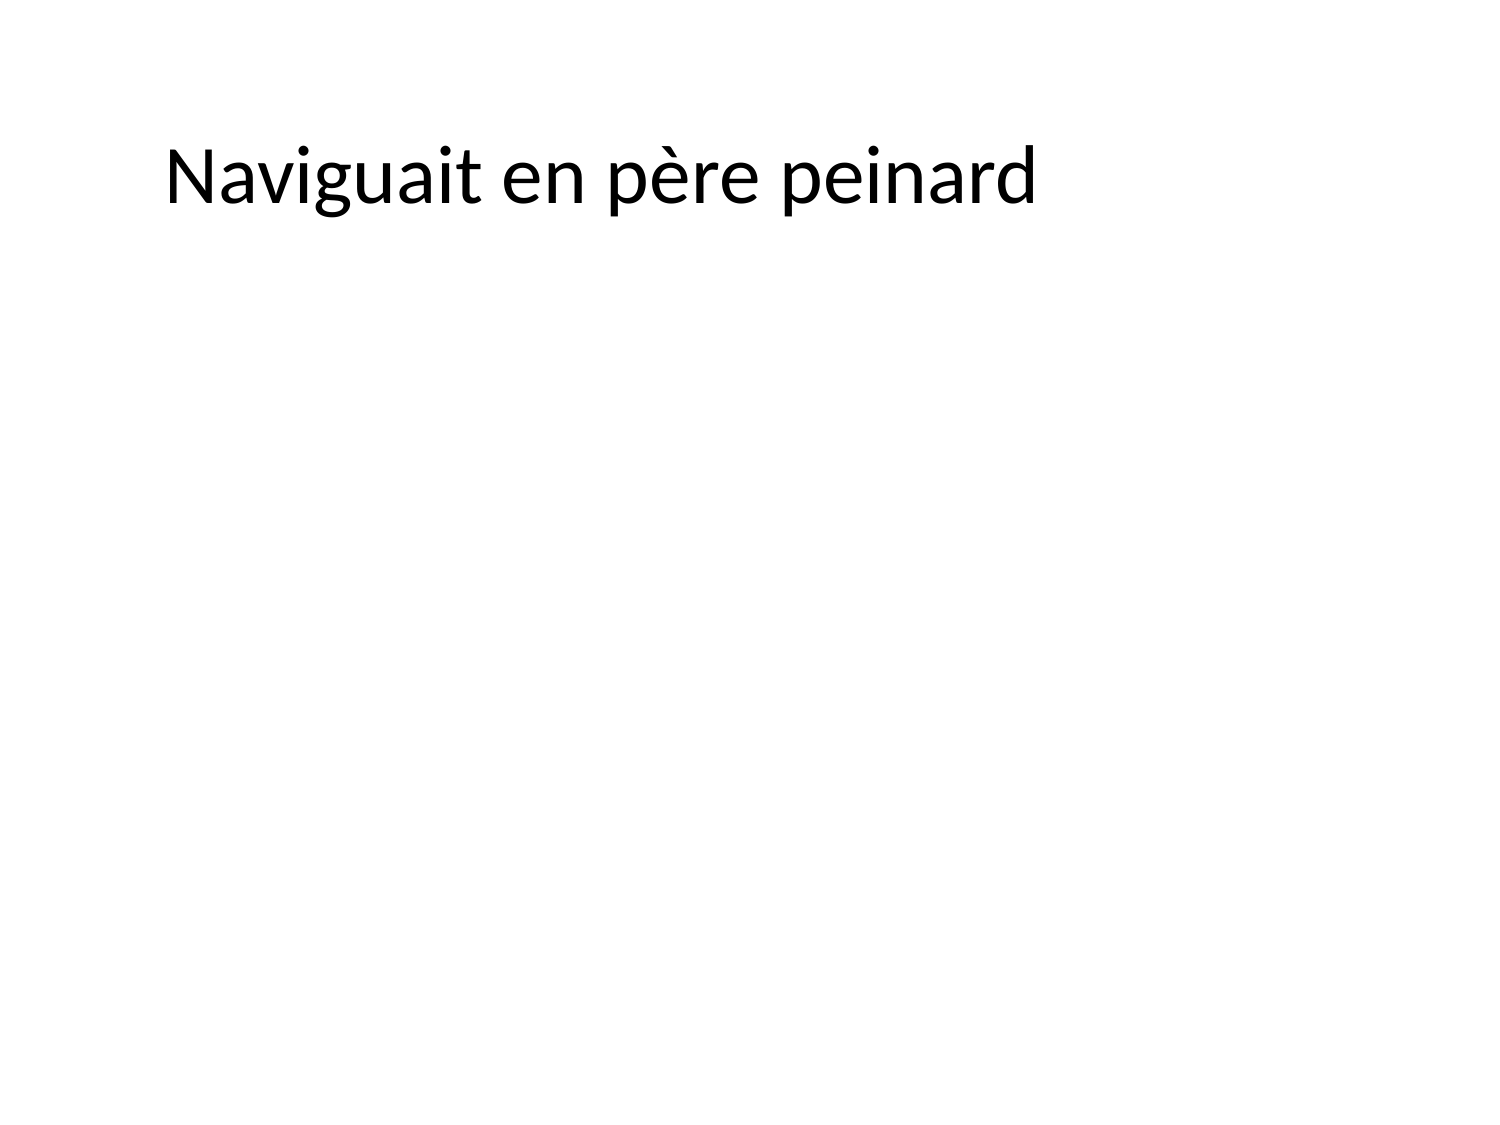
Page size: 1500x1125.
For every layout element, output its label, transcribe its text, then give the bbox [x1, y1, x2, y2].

text_box Naviguait en père peinard [149, 112, 1500, 328]
